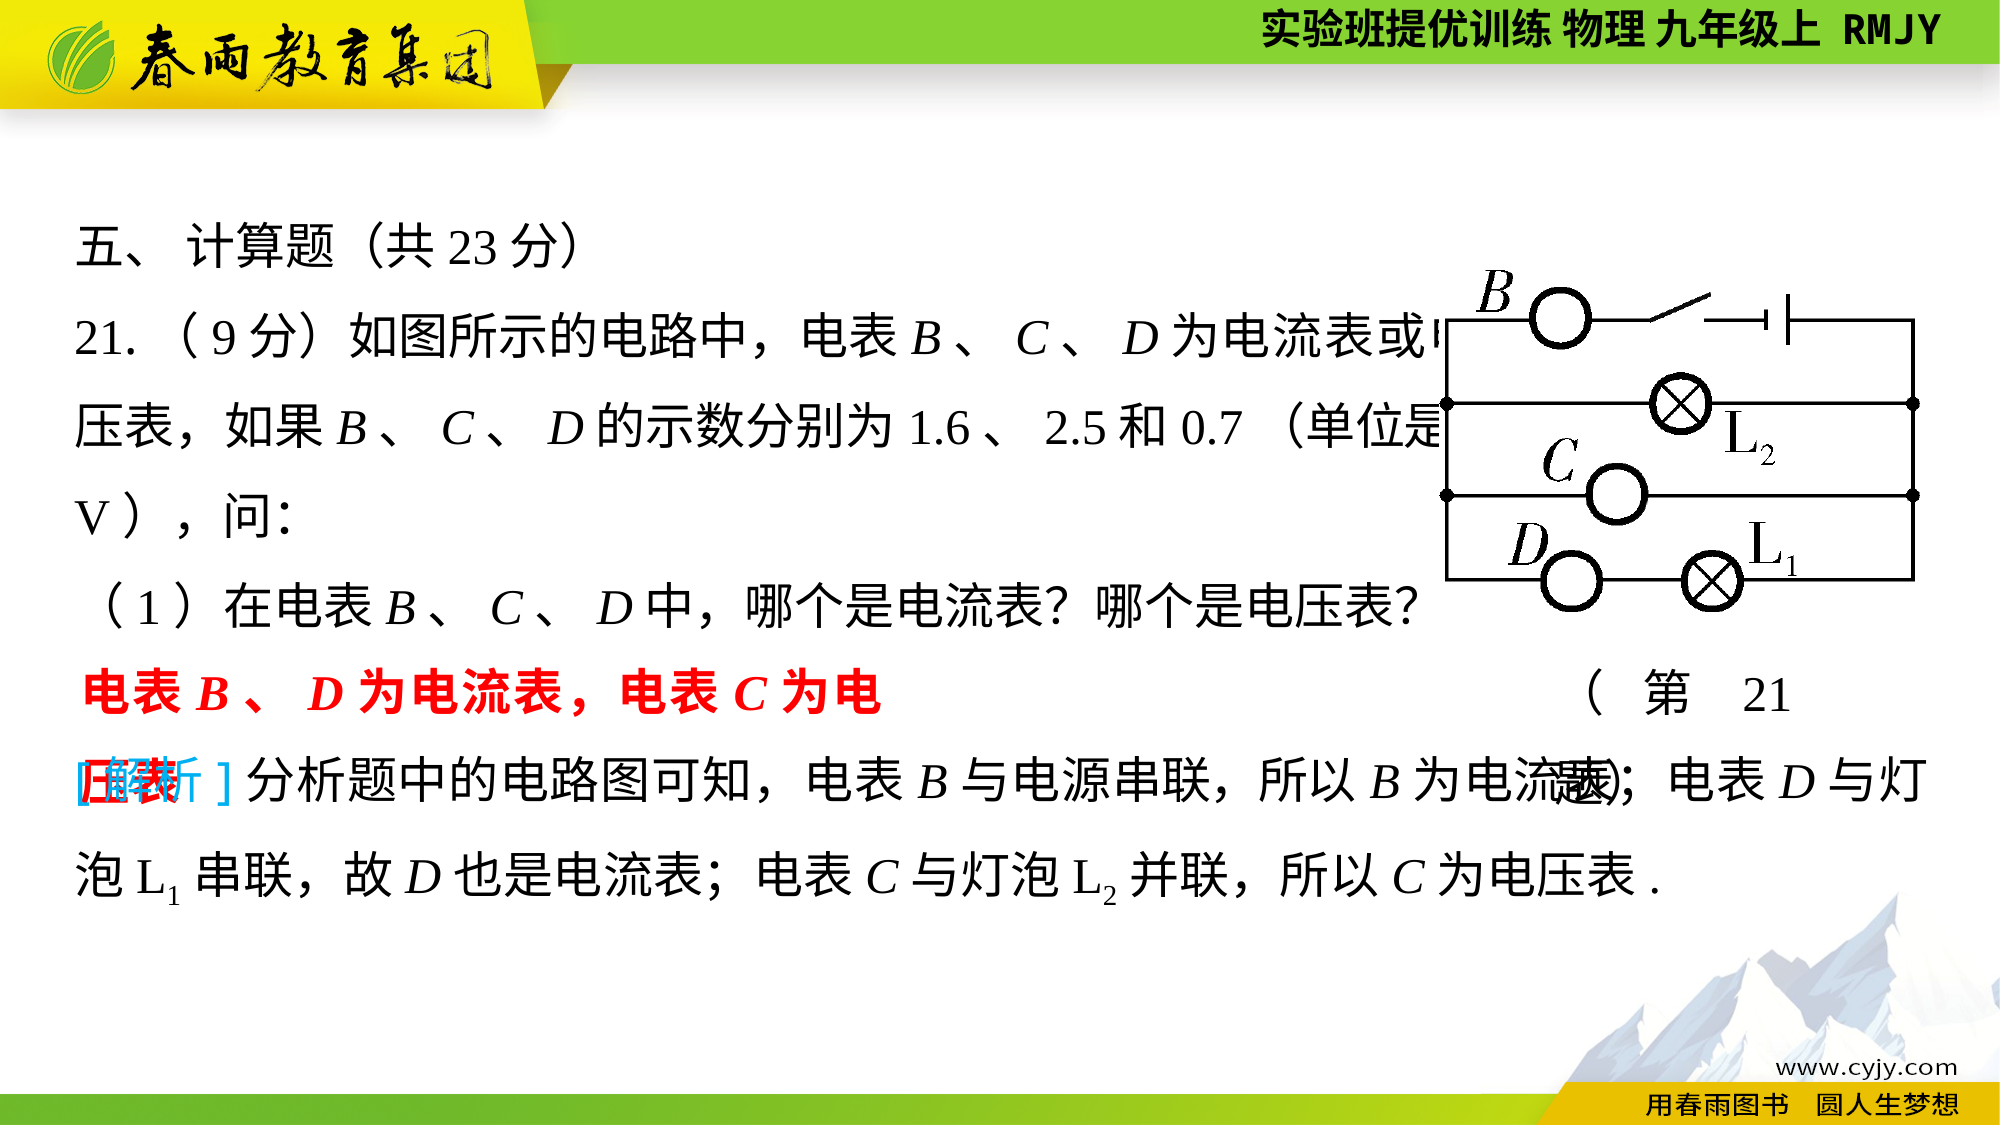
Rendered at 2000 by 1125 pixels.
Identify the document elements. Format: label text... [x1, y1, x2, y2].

text_box [解析]分析题中的电路图可知，电表B与电源串联，所以B为电流表；电表D与灯泡L1串联，故D也是电流表；电表C与灯泡L2并联，所以C为电压表. [59, 711, 1944, 919]
text_box 电表B、D为电流表，电表C为电压表 [65, 622, 898, 711]
picture [0, 0, 2000, 1125]
text_box （第21题） [1539, 623, 1820, 711]
list 五、 计算题（共23分） 21.（9分）如图所示的电路中，电表B、C、D为电流表或电 压表，如果B、C、D的示数分别为1.6、2.5和0.7（单位是A或 V），问： （1）在电表B、C、D中，哪个是电流表？哪个是电压表？ [59, 176, 1944, 688]
